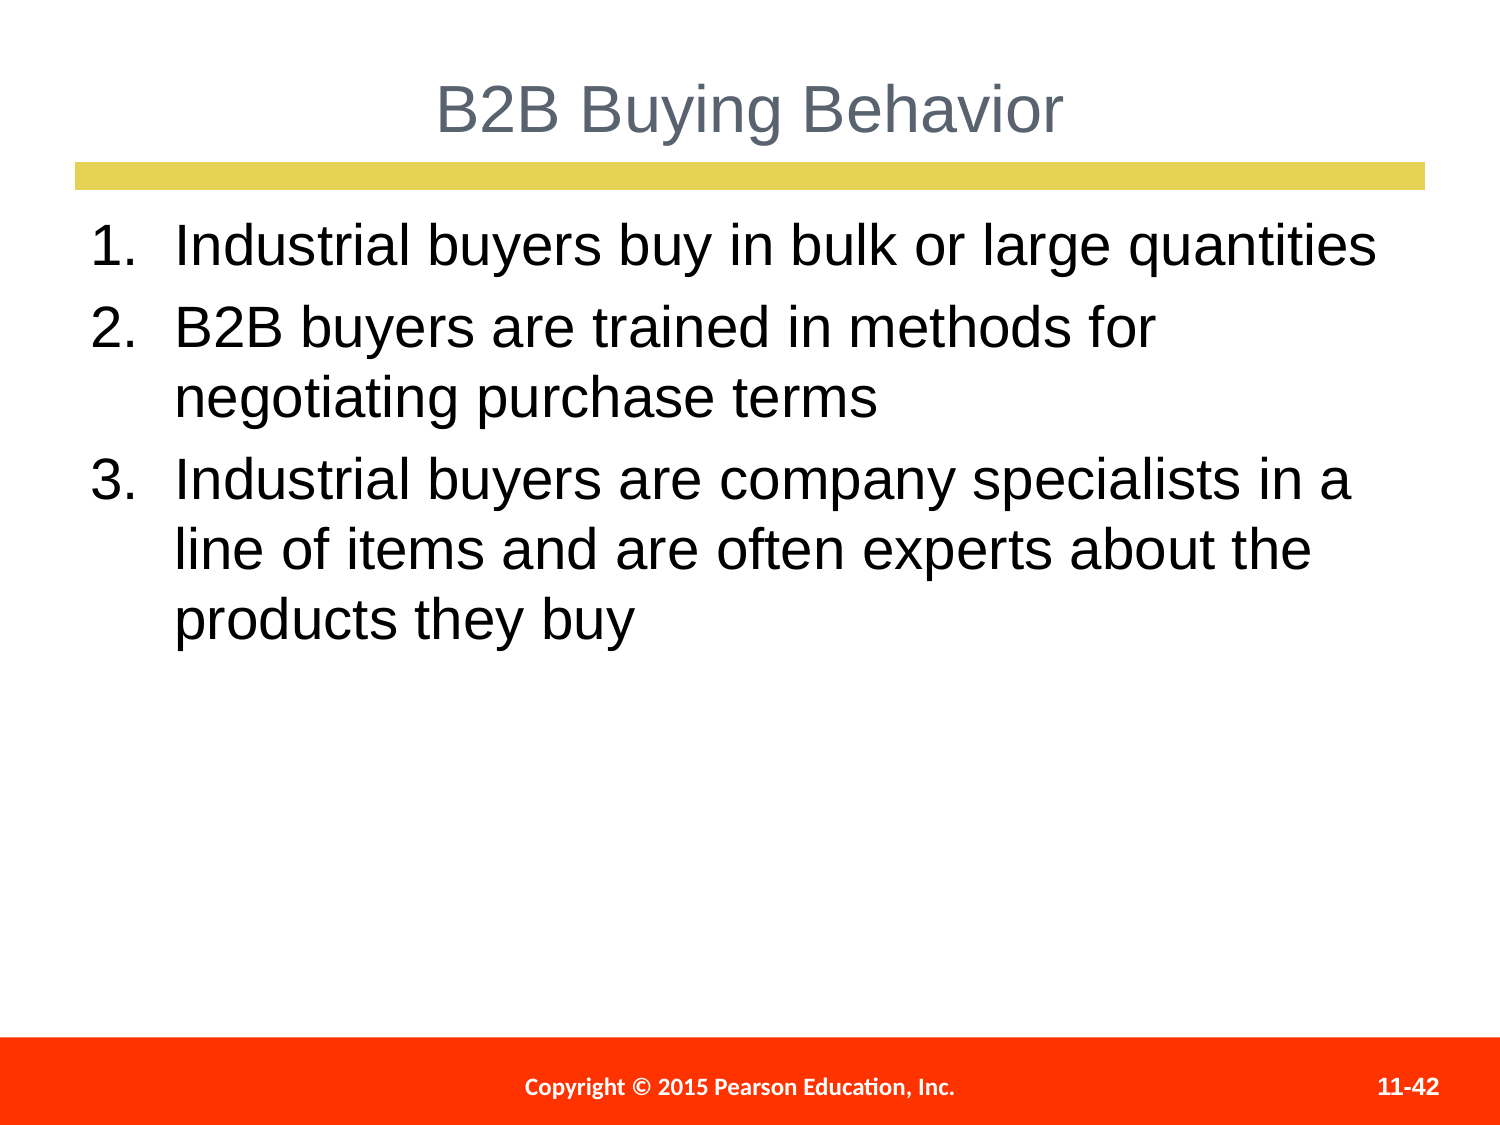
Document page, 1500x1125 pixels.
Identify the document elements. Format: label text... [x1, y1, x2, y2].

title B2B Buying Behavior [74, 12, 1426, 199]
list Industrial buyers buy in bulk or large quantities B2B buyers are trained in methods for negotiating purchase terms Industrial buyers are company specialists in a line of items and are often experts about the products they buy [74, 199, 1426, 1006]
